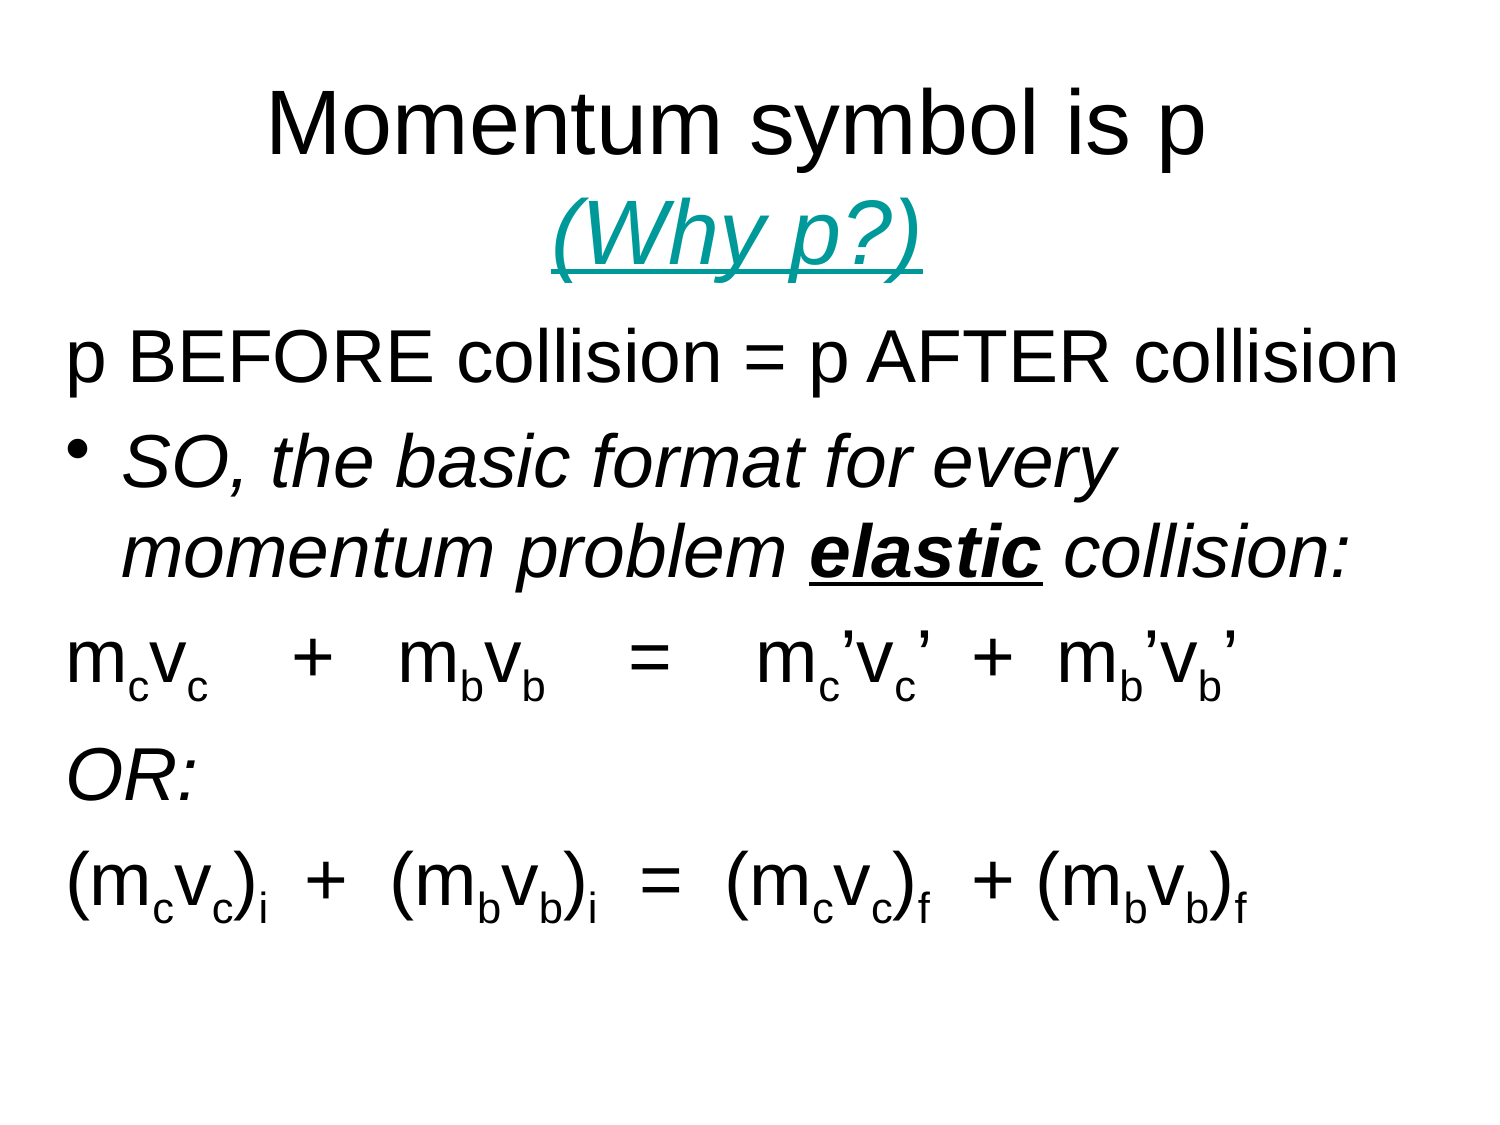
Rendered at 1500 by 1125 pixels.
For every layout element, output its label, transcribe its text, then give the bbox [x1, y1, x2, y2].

list p BEFORE collision = p AFTER collision SO, the basic format for every momentum problem elastic collision: mcvc + mbvb = mc’vc’ + mb’vb’ OR: (mcvc)i + (mbvb)i = (mcvc)f + (mbvb)f [49, 299, 1463, 1063]
title Momentum symbol is p (Why p?) [74, 44, 1401, 299]
